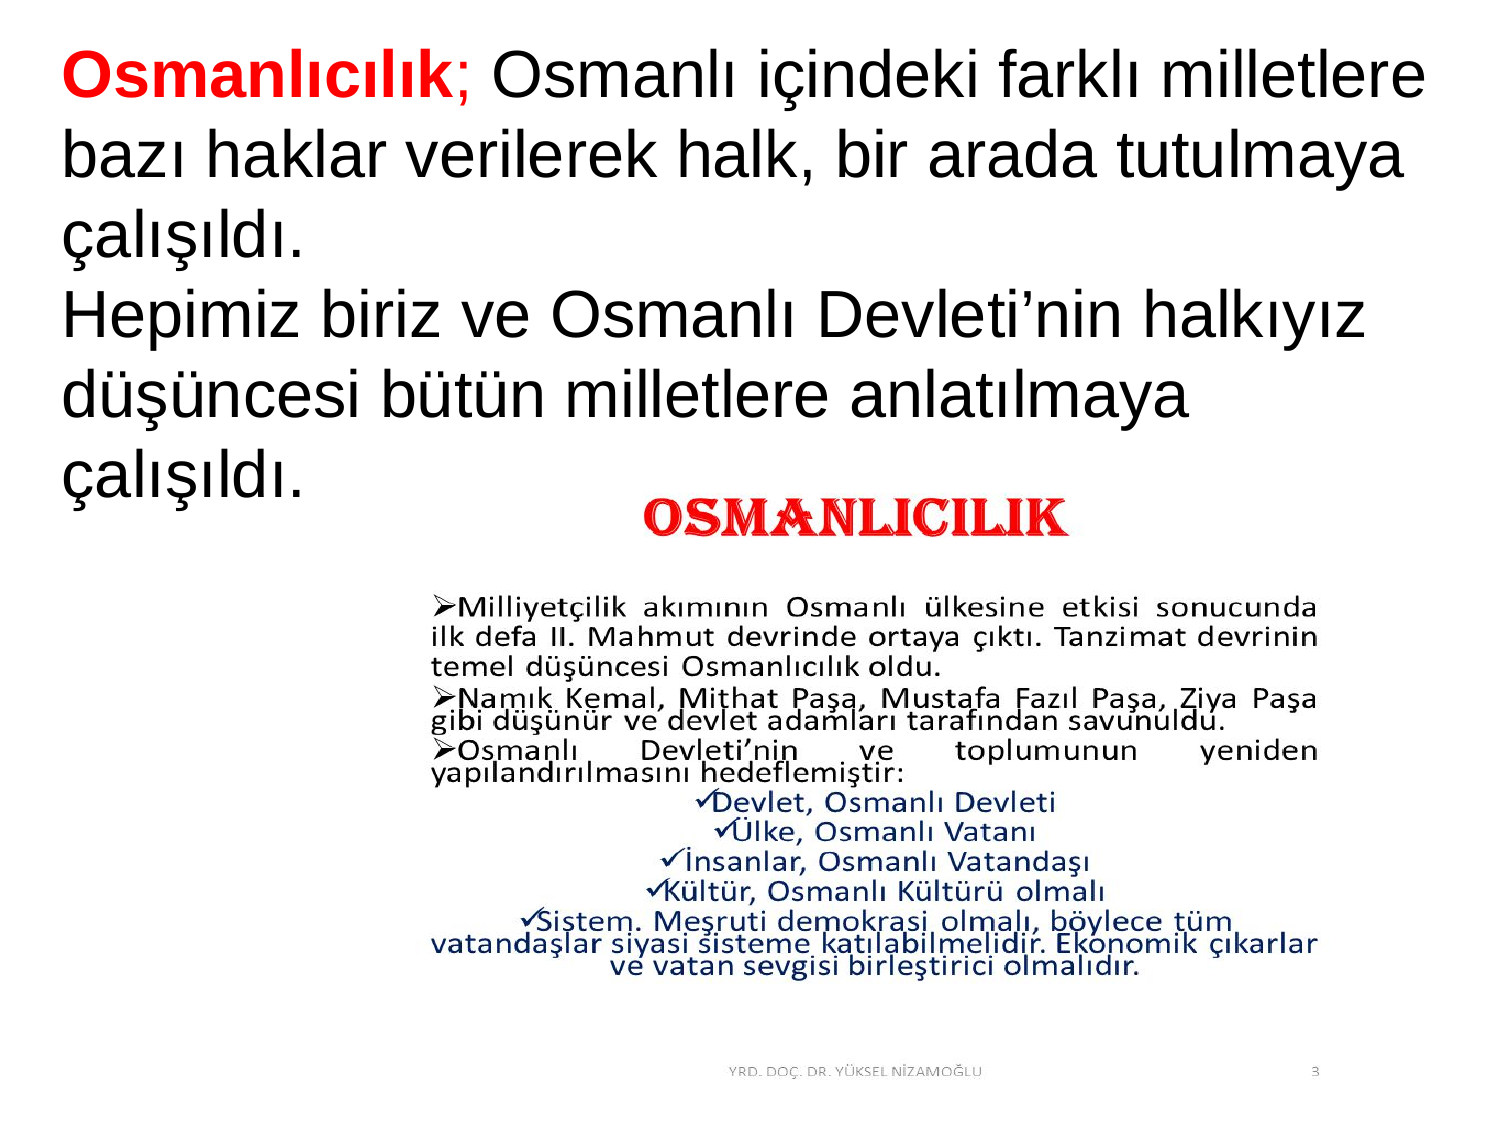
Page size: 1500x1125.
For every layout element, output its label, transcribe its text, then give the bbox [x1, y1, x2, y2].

picture [327, 433, 1383, 1102]
text_box Osmanlıcılık; Osmanlı içindeki farklı milletlere bazı haklar verilerek halk, bir arada tutulmaya çalışıldı. Hepimiz biriz ve Osmanlı Devleti’nin halkıyız düşüncesi bütün milletlere anlatılmaya çalışıldı. [46, 23, 1465, 518]
